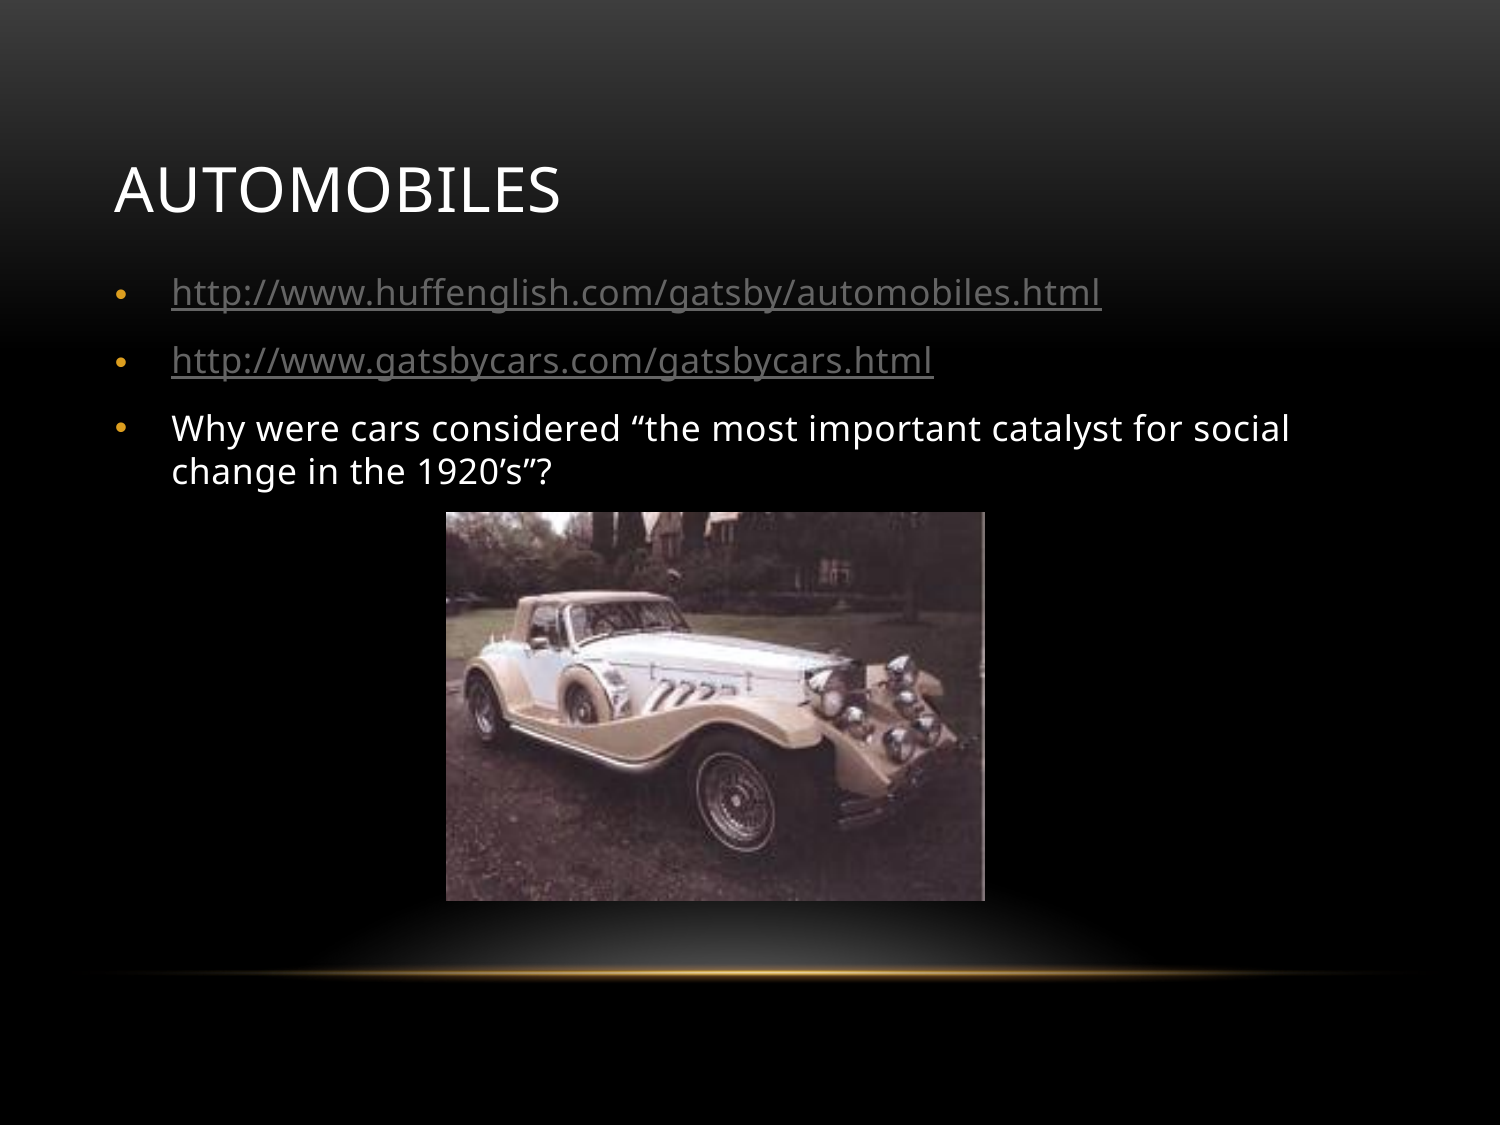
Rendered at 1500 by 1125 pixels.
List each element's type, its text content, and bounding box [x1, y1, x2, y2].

list http://www.huffenglish.com/gatsby/automobiles.html http://www.gatsbycars.com/gatsbycars.html Why were cars considered “the most important catalyst for social change in the 1920’s”? [99, 262, 1400, 938]
title Automobiles [99, 45, 1400, 233]
picture [0, 0, 1500, 1125]
